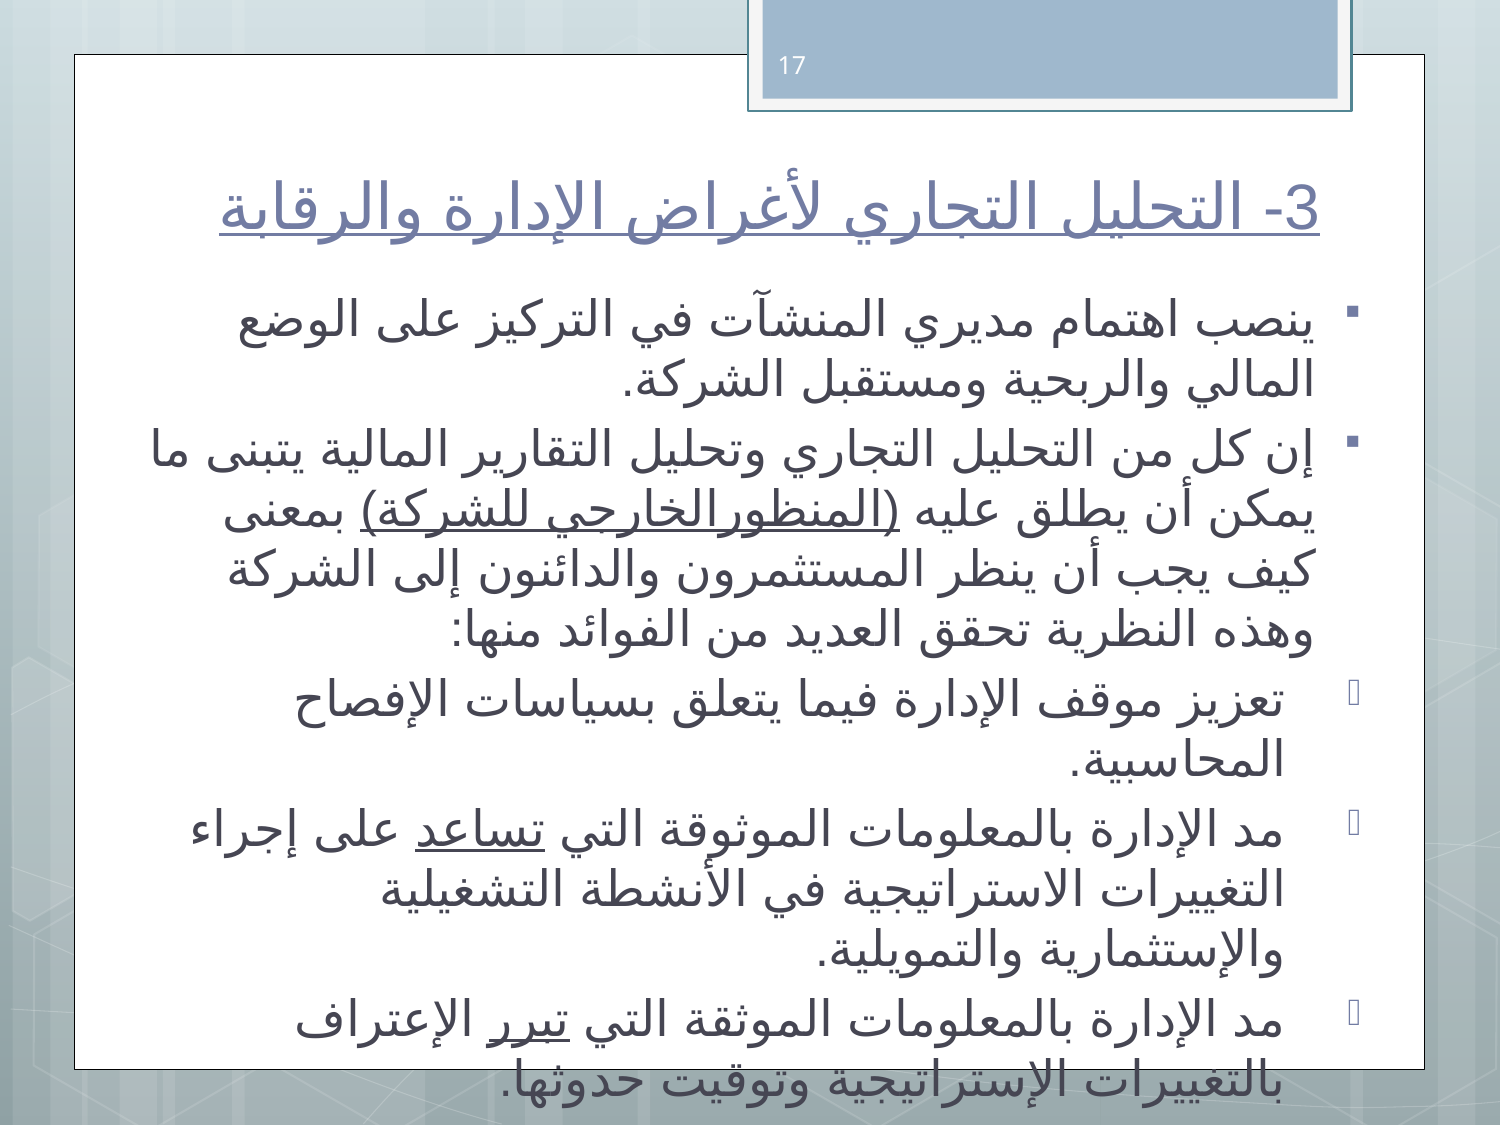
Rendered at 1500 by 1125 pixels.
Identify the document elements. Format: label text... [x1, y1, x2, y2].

title 3- التحليل التجاري لأغراض الإدارة والرقابة [183, 149, 1336, 250]
slide_number 17 [762, 36, 982, 97]
list ينصب اهتمام مديري المنشآت في التركيز على الوضع المالي والربحية ومستقبل الشركة. إن كل من التحليل التجاري وتحليل التقارير المالية يتبنى ما يمكن أن يطلق عليه (المنظورالخارجي للشركة) بمعنى كيف يجب أن ينظر المستثمرون والدائنون إلى الشركة وهذه النظرية تحقق العديد من الفوائد منها: تعزيز موقف الإدارة فيما يتعلق بسياسات الإفصاح المحاسبية. مد الإدارة بالمعلومات الموثوقة التي تساعد على إجراء التغييرات الاستراتيجية في الأنشطة التشغيلية والإستثمارية والتمويلية. مد الإدارة بالمعلومات الموثقة التي تبرر الإعتراف بالتغييرات الإستراتيجية وتوقيت حدوثها. [123, 278, 1388, 1012]
